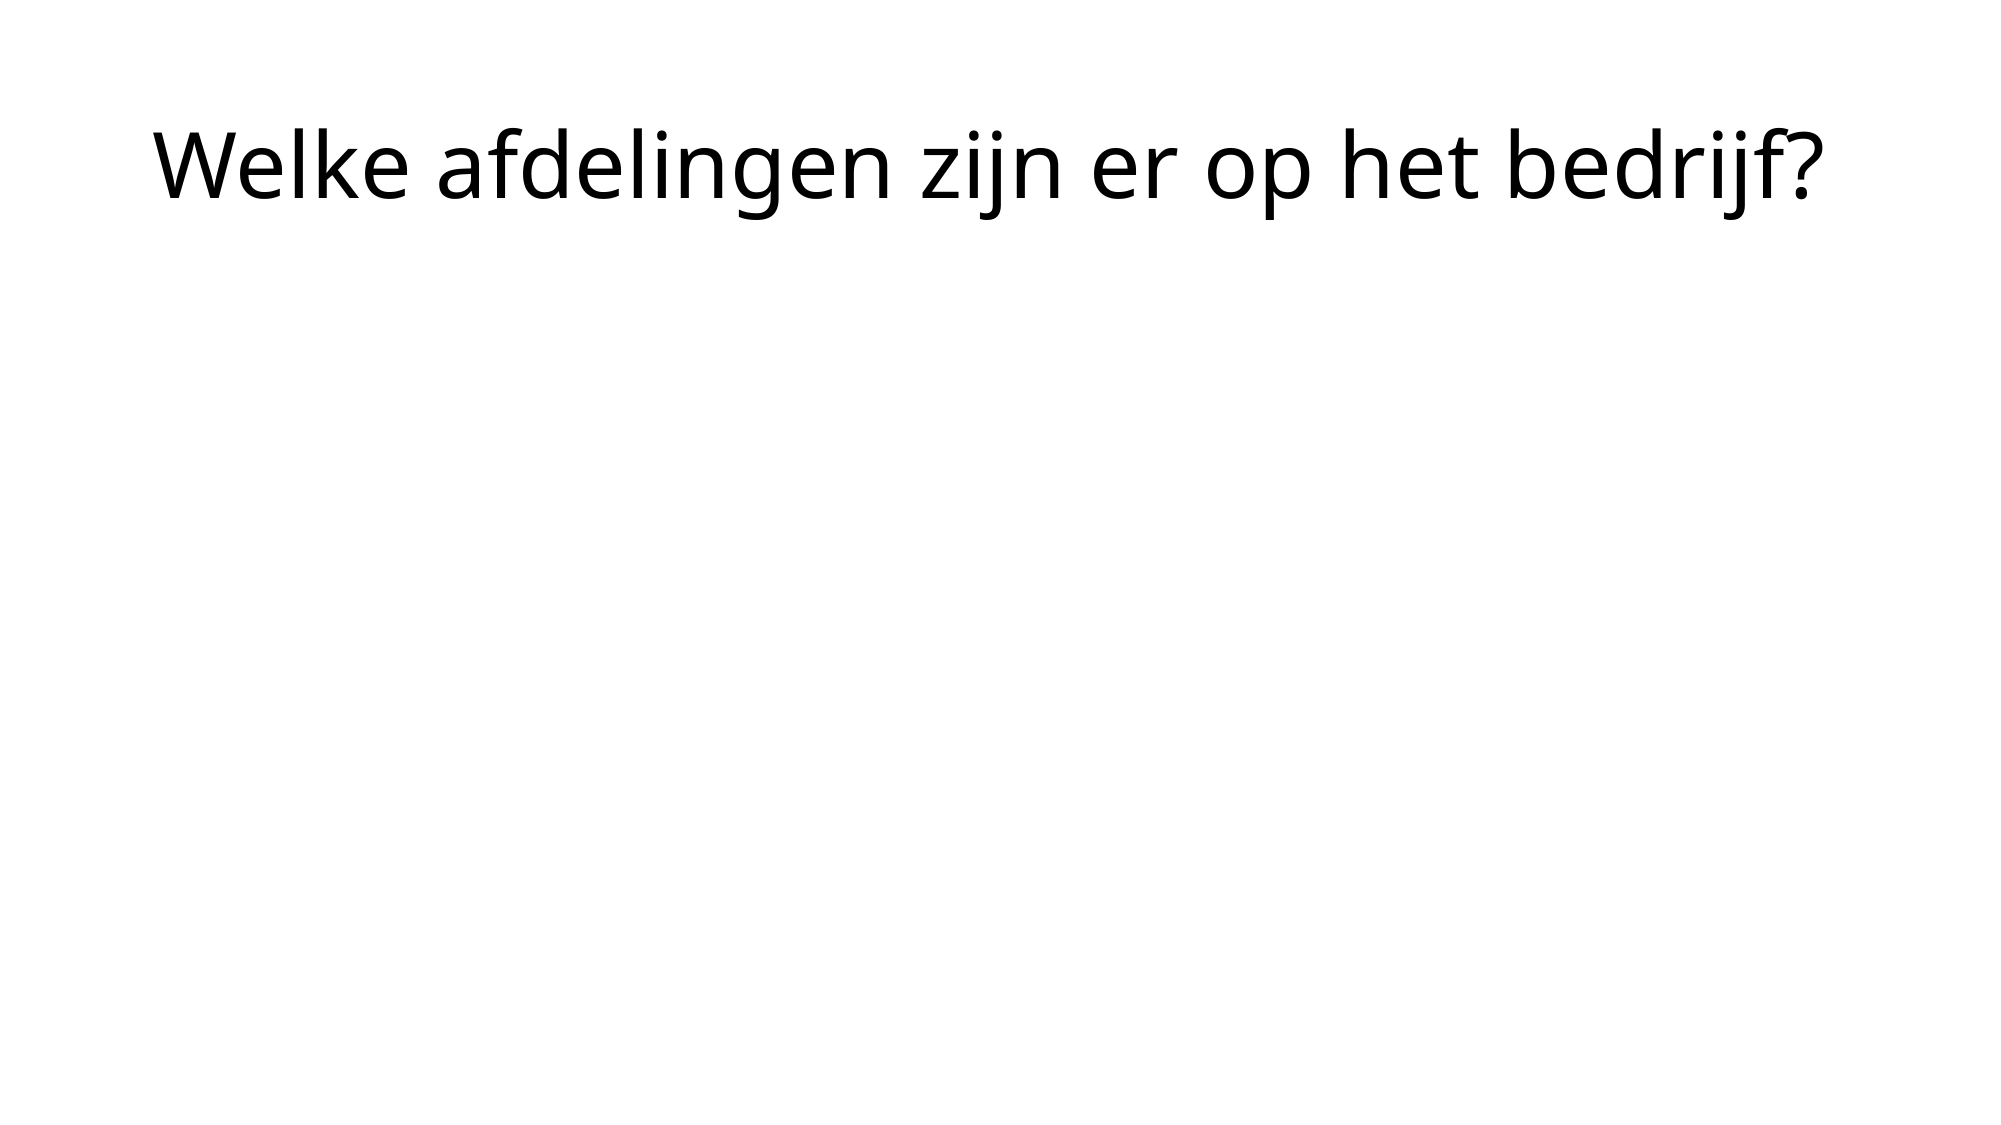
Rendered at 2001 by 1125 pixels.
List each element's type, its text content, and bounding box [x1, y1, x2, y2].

title Welke afdelingen zijn er op het bedrijf? [137, 59, 1863, 278]
